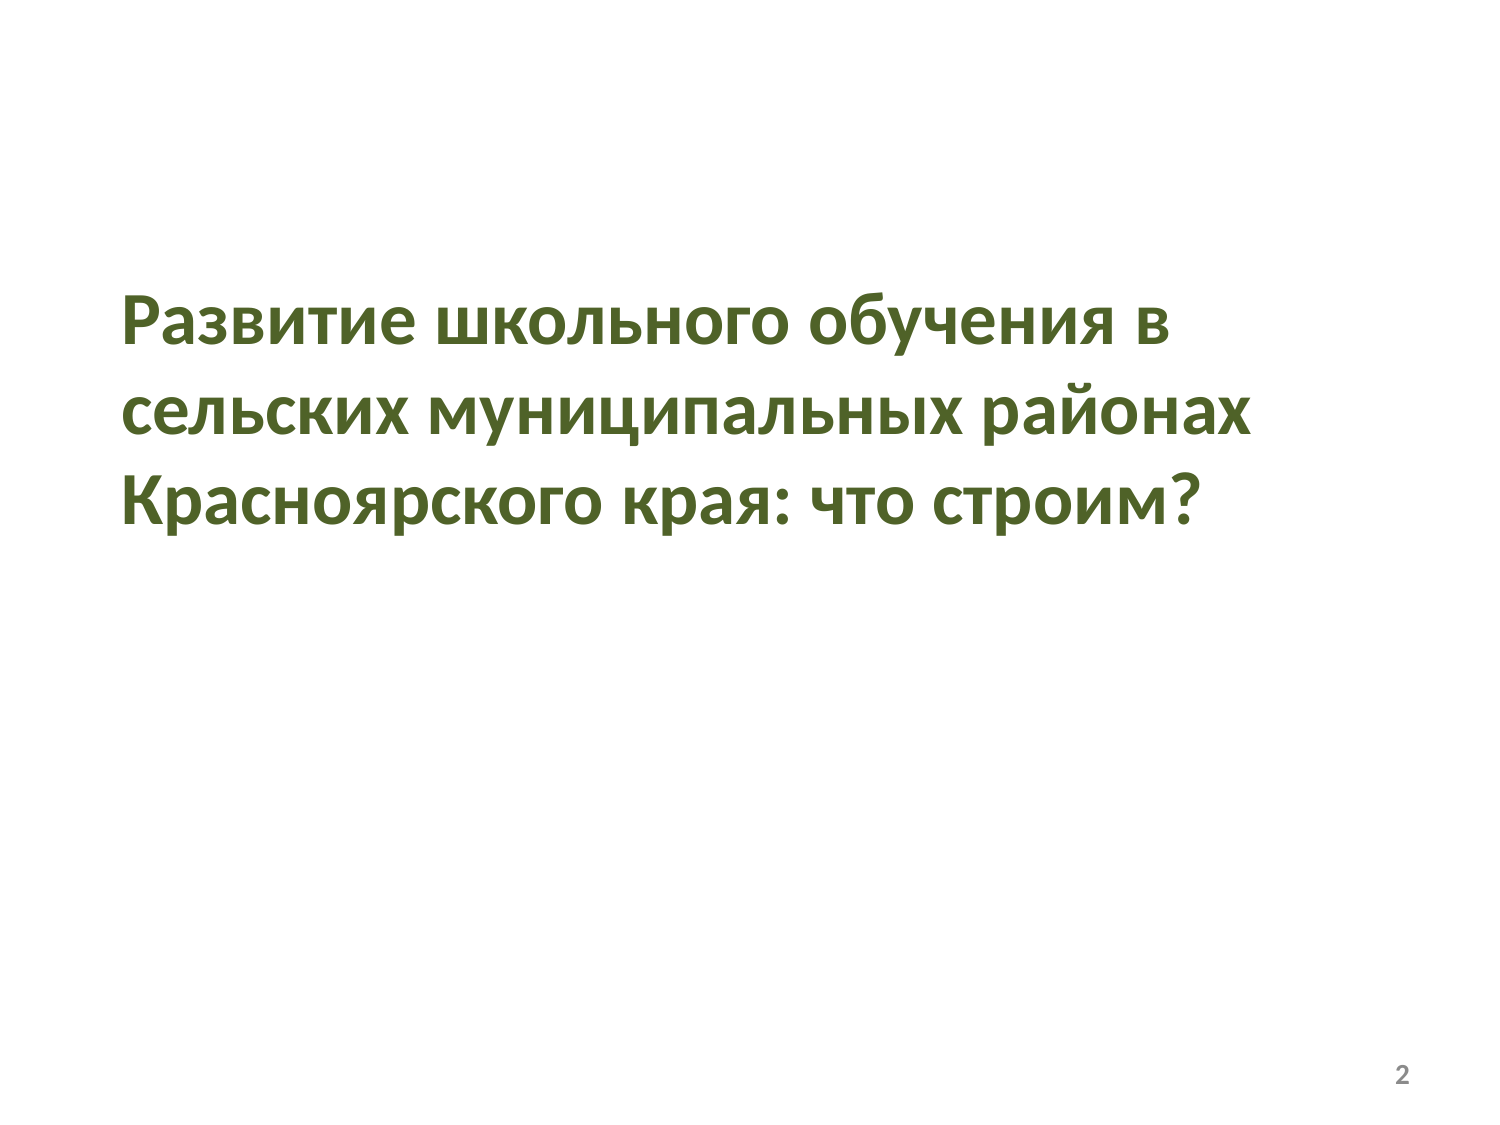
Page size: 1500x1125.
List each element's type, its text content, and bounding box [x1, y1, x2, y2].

slide_number 2 [1074, 1042, 1425, 1103]
text_box Развитие школьного обучения в сельских муниципальных районах Красноярского края: что строим? [106, 262, 1409, 548]
